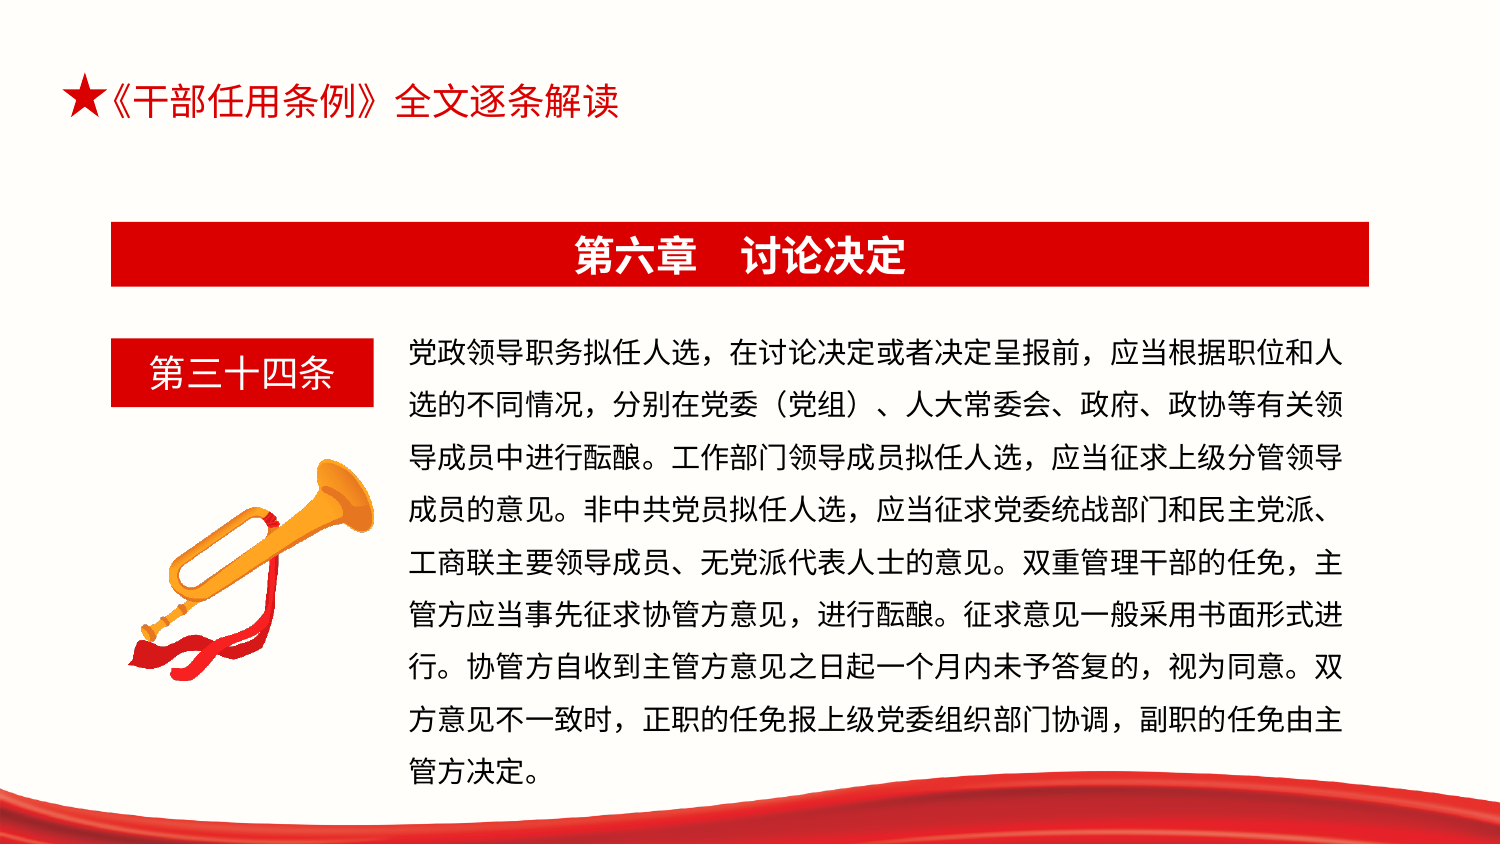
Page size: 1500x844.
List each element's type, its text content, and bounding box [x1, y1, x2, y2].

text_box 第六章 讨论决定 [111, 221, 1369, 287]
picture [0, 771, 1500, 844]
text_box 党政领导职务拟任人选，在讨论决定或者决定呈报前，应当根据职位和人选的不同情况，分别在党委（党组）、人大常委会、政府、政协等有关领导成员中进行酝酿。工作部门领导成员拟任人选，应当征求上级分管领导成员的意见。非中共党员拟任人选，应当征求党委统战部门和民主党派、工商联主要领导成员、无党派代表人士的意见。双重管理干部的任免，主管方应当事先征求协管方意见，进行酝酿。征求意见一般采用书面形式进行。协管方自收到主管方意见之日起一个月内未予答复的，视为同意。双方意见不一致时，正职的任免报上级党委组织部门协调，副职的任免由主管方决定。 [393, 309, 1388, 797]
picture [128, 459, 374, 681]
text_box 第三十四条 [111, 338, 374, 408]
